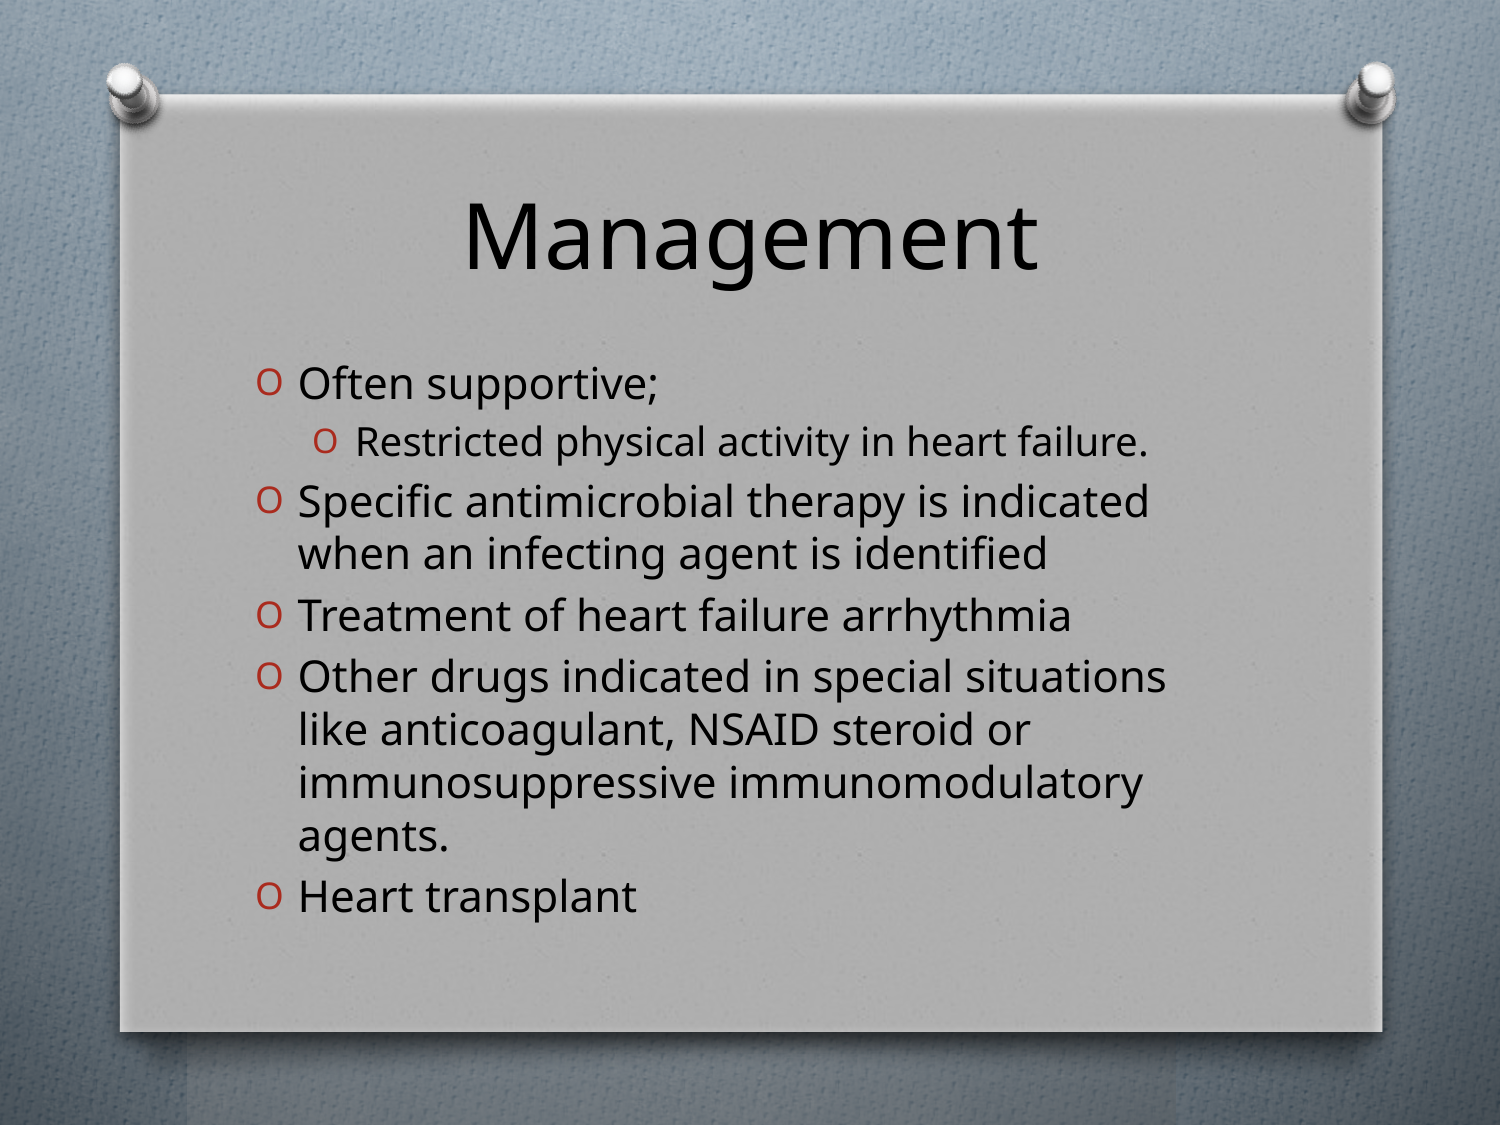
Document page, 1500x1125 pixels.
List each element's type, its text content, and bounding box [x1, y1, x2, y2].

title Management [179, 134, 1323, 332]
picture [1317, 35, 1439, 156]
list Often supportive; Restricted physical activity in heart failure. Specific antimicrobial therapy is indicated when an infecting agent is identified Treatment of heart failure arrhythmia Other drugs indicated in special situations like anticoagulant, NSAID steroid or immunosuppressive immunomodulatory agents. Heart transplant [240, 347, 1257, 939]
picture [75, 29, 198, 153]
